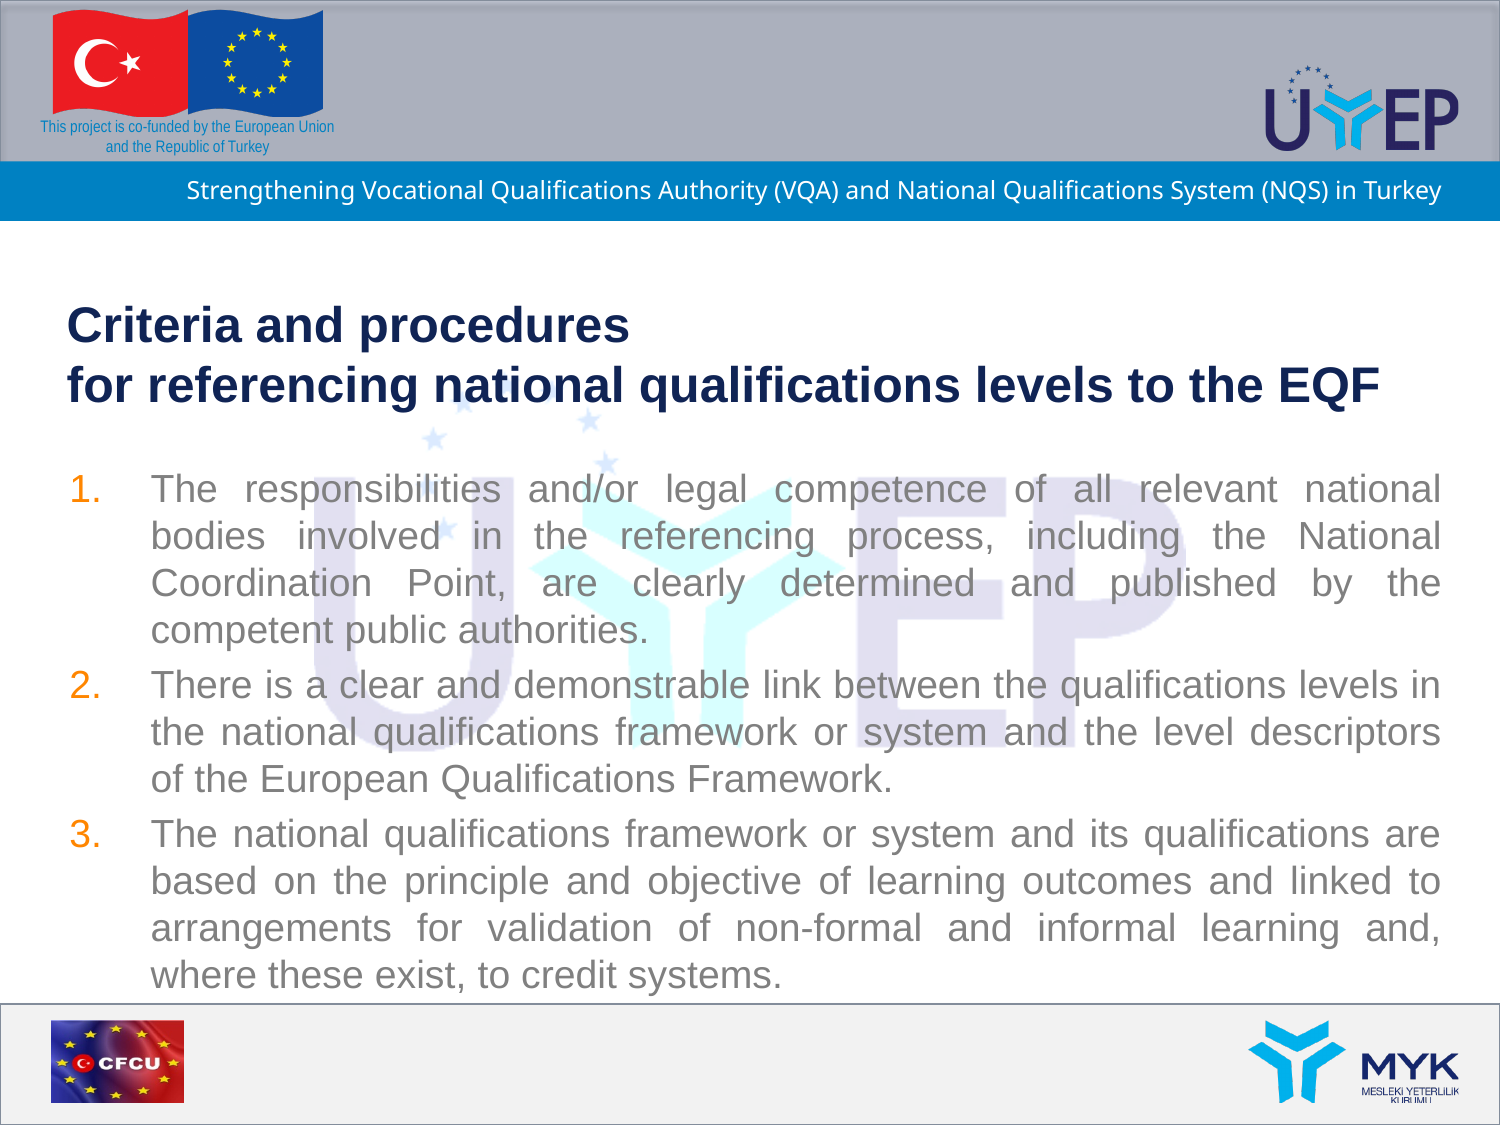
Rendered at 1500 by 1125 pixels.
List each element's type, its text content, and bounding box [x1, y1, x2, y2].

picture [51, 1020, 184, 1103]
picture [49, 120, 53, 132]
picture [280, 123, 286, 130]
title Criteria and procedures for referencing national qualifications levels to the EQF [51, 315, 1459, 421]
list The responsibilities and/or legal competence of all relevant national bodies involved in the referencing process, including the National Coordination Point, are clearly determined and published by the competent public authorities. There is a clear and demonstrable link between the qualifications levels in the national qualifications framework or system and the level descriptors of the European Qualifications Framework. The national qualifications framework or system and its qualifications are based on the principle and objective of learning outcomes and linked to arrangements for validation of non-formal and informal learning and, where these exist, to credit systems. [51, 455, 1459, 1004]
